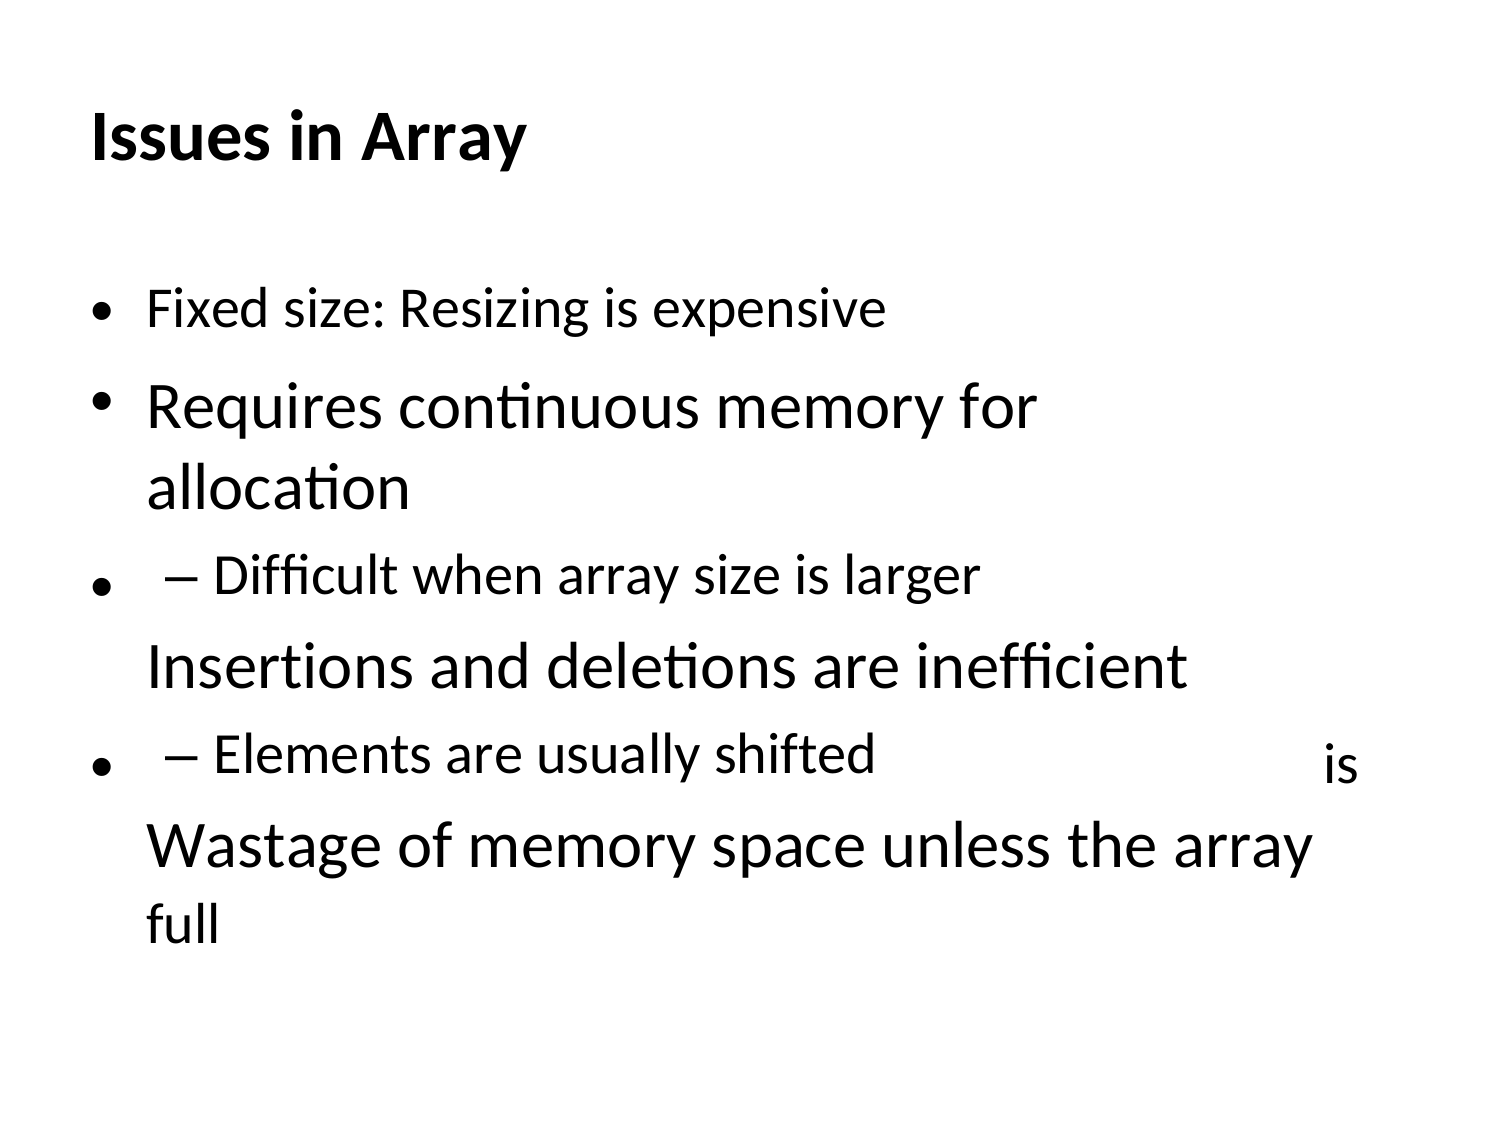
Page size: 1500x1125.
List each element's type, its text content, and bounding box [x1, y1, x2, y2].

text_box • • [87, 276, 126, 444]
text_box Issues in Array [87, 102, 603, 190]
text_box • [87, 732, 126, 804]
text_box Fixed size: Resizing is expensive Requires continuous memory for allocation – Difficult when array size is larger Insertions and deletions are inefficient – Elements are usually shifted Wastage of memory space unless the array full [144, 280, 1329, 888]
text_box • [87, 552, 126, 624]
text_box is [1321, 736, 1378, 808]
